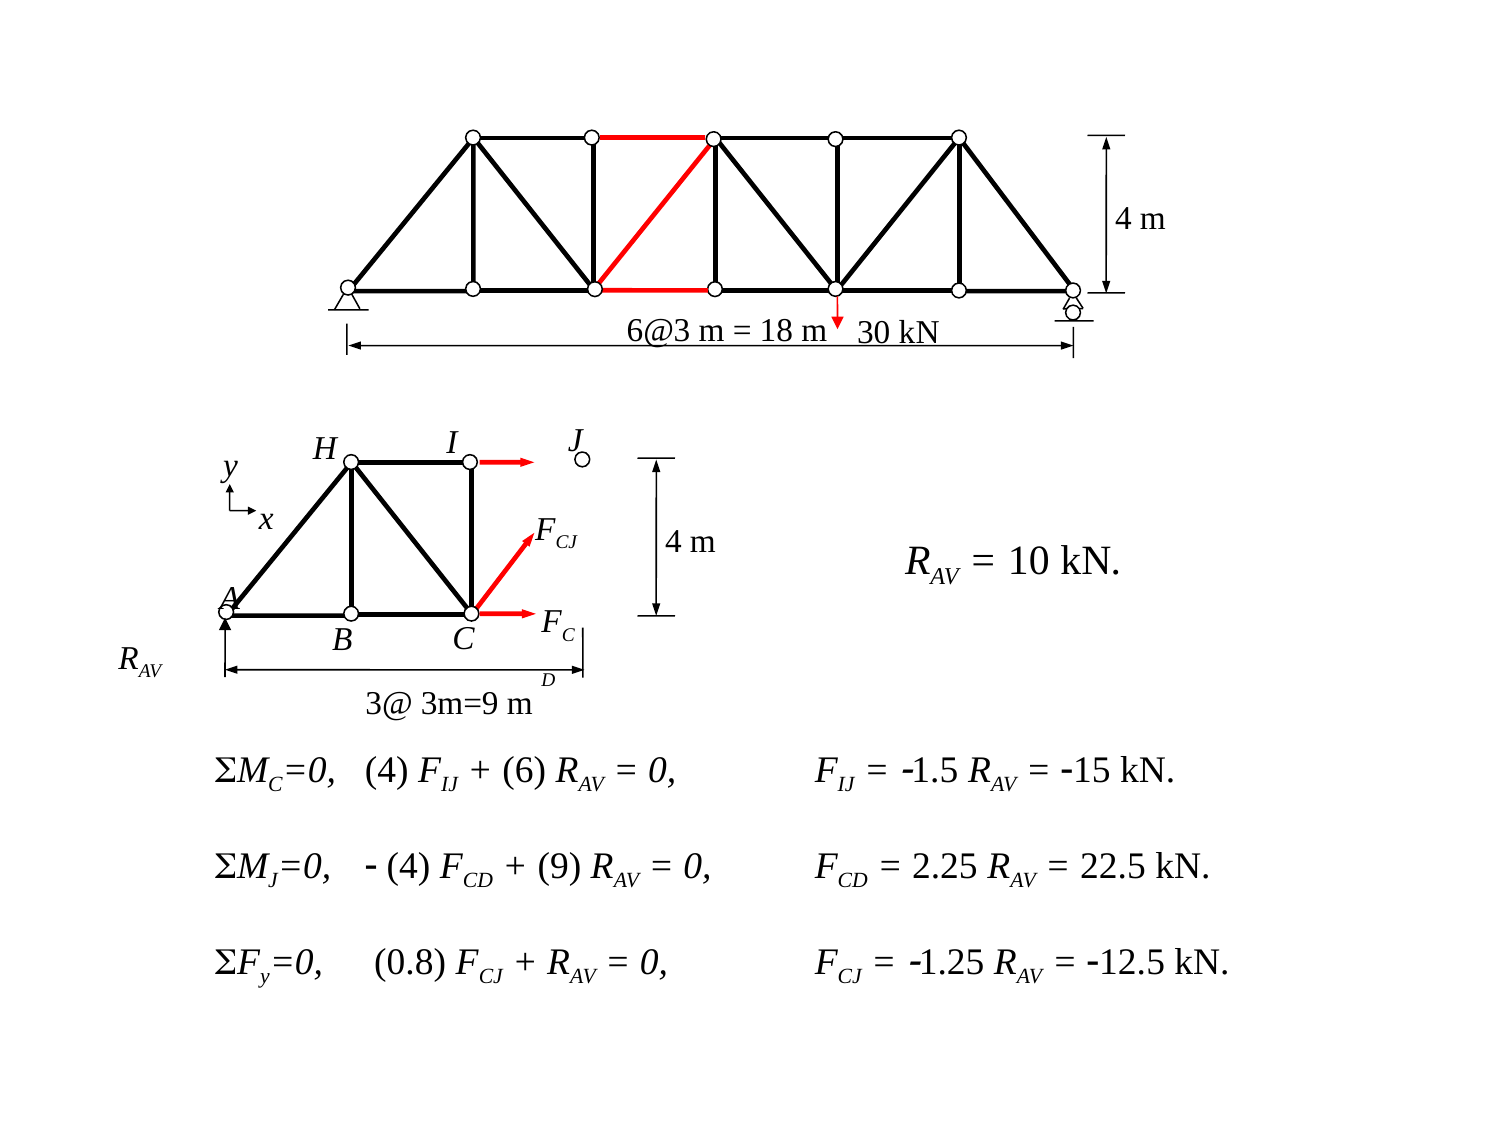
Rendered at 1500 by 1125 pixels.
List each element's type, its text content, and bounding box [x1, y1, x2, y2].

text_box x [243, 488, 293, 533]
text_box [348, 341, 611, 350]
text_box 3@ 3m=9 m [342, 673, 589, 725]
text_box [465, 281, 481, 297]
text_box [219, 617, 231, 628]
text_box [652, 557, 661, 616]
text_box A [204, 569, 257, 617]
text_box B [317, 609, 369, 657]
text_box [355, 144, 474, 292]
text_box [479, 609, 526, 618]
text_box [465, 130, 481, 146]
text_box [960, 144, 1069, 292]
text_box MC=0, (4) FIJ + (6) RAV = 0, FIJ = -1.5 RAV = -15 kN. MJ=0, - (4) FCD + (9) RAV = 0, FCD = 2.25 RAV = 22.5 kN. Fy=0, (0.8) FCJ + RAV = 0, FCJ = -1.25 RAV = -12.5 kN. [199, 737, 1325, 1041]
text_box [344, 454, 359, 470]
text_box [474, 137, 594, 291]
text_box [828, 131, 843, 147]
text_box [225, 484, 234, 511]
text_box [479, 458, 535, 467]
text_box 6@3 m = 18 m [611, 300, 911, 354]
text_box [838, 137, 960, 291]
text_box [1065, 305, 1081, 320]
text_box [574, 452, 590, 467]
text_box [1102, 234, 1111, 294]
text_box 4 m [1099, 188, 1273, 234]
text_box C [437, 608, 489, 656]
text_box H [297, 418, 350, 466]
text_box [340, 280, 356, 296]
text_box 30 kN [842, 302, 1029, 351]
text_box J [552, 411, 605, 458]
text_box [587, 281, 603, 297]
text_box [352, 462, 472, 615]
text_box FCJ [520, 499, 637, 544]
text_box y [208, 435, 257, 479]
text_box RAV = 10 kN. [890, 525, 1138, 597]
text_box [225, 665, 582, 674]
text_box [951, 283, 967, 298]
text_box [1029, 341, 1074, 350]
text_box [1065, 283, 1081, 298]
text_box RAV [103, 628, 238, 677]
text_box [715, 137, 838, 291]
text_box I [431, 412, 483, 460]
text_box [828, 281, 843, 297]
text_box [462, 460, 478, 470]
text_box [1102, 136, 1111, 188]
text_box [584, 130, 600, 146]
text_box [706, 131, 722, 147]
text_box [257, 469, 352, 616]
text_box FCD [526, 591, 597, 636]
text_box [652, 459, 661, 511]
text_box [951, 130, 967, 146]
text_box 4 m [649, 511, 787, 557]
text_box [707, 281, 723, 297]
text_box [831, 296, 842, 330]
